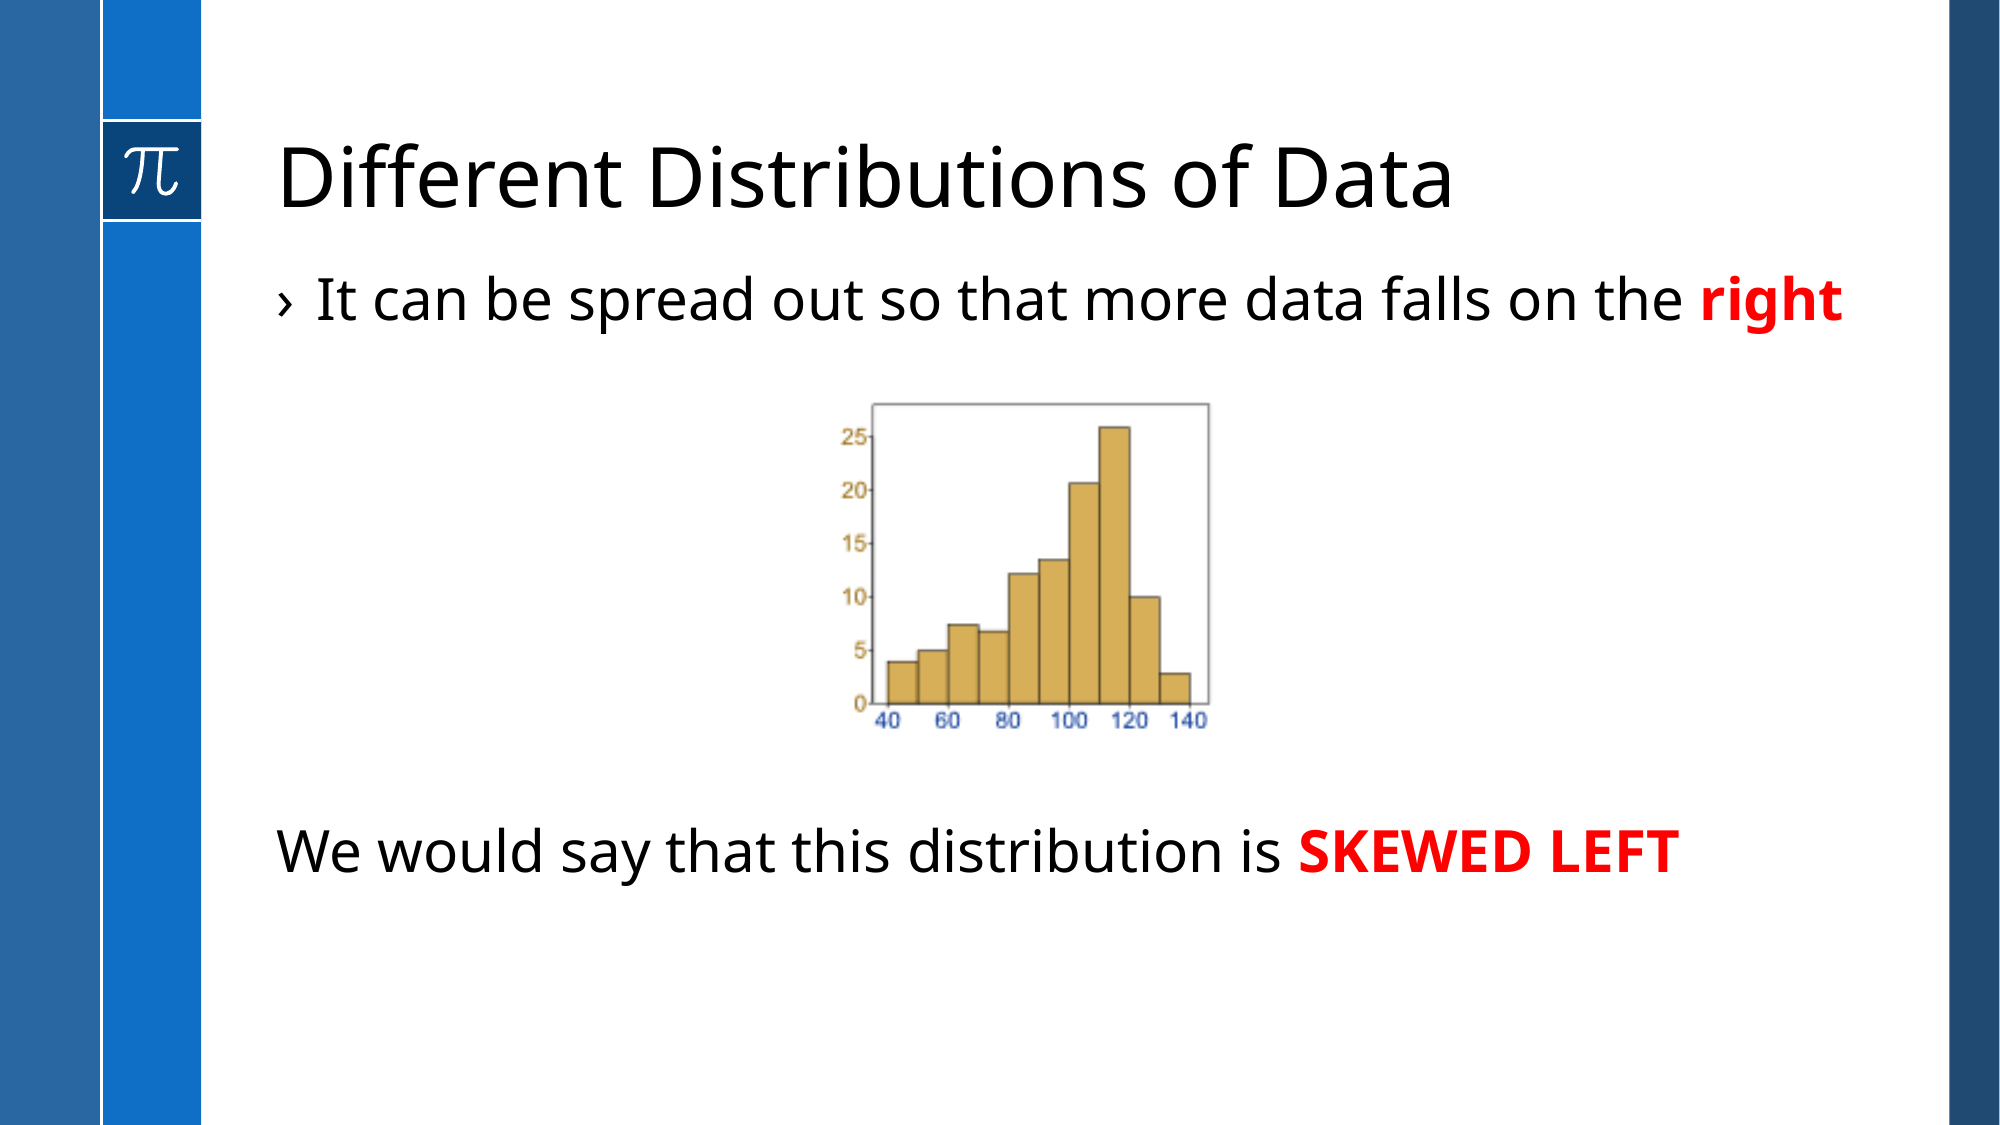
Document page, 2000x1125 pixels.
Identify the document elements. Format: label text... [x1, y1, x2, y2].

picture [837, 399, 1215, 736]
list It can be spread out so that more data falls on the right We would say that this distribution is SKEWED LEFT [261, 262, 1863, 1075]
title Different Distributions of Data [261, 29, 1867, 233]
